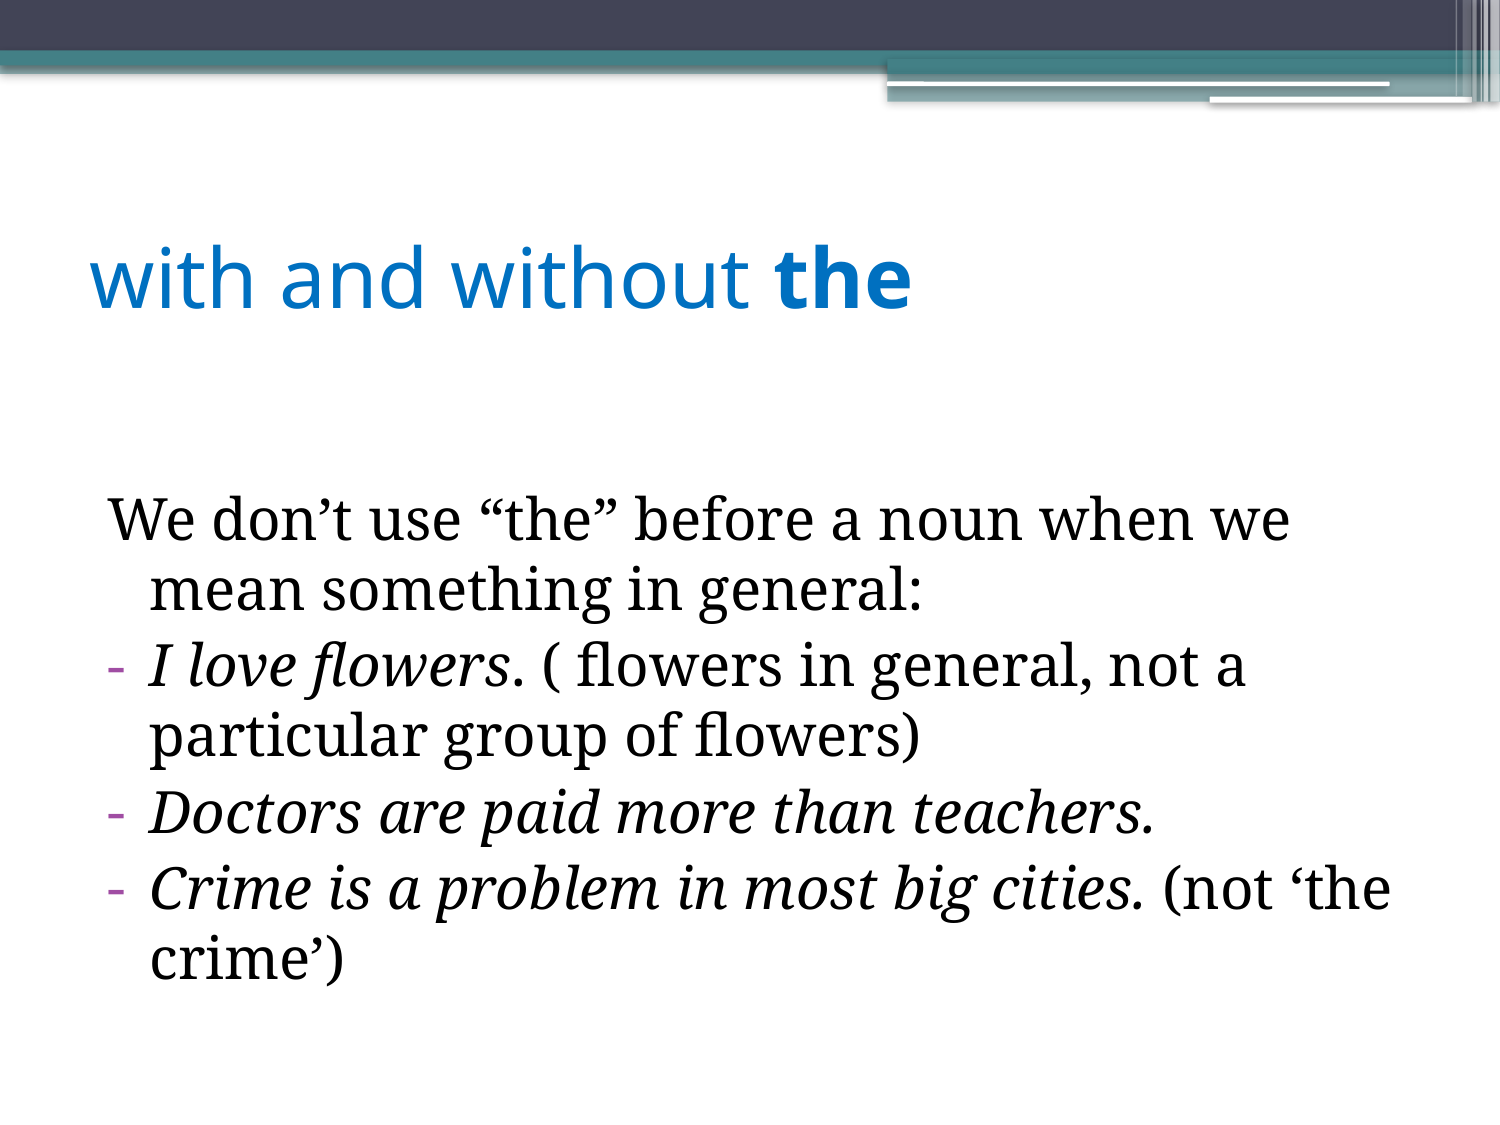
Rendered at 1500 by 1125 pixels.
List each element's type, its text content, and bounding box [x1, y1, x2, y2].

list We don’t use “the” before a noun when we mean something in general: I love flowers. ( flowers in general, not a particular group of flowers) Doctors are paid more than teachers. Crime is a problem in most big cities. (not ‘the crime’) [75, 474, 1425, 1079]
title with and without the [75, 187, 1425, 363]
